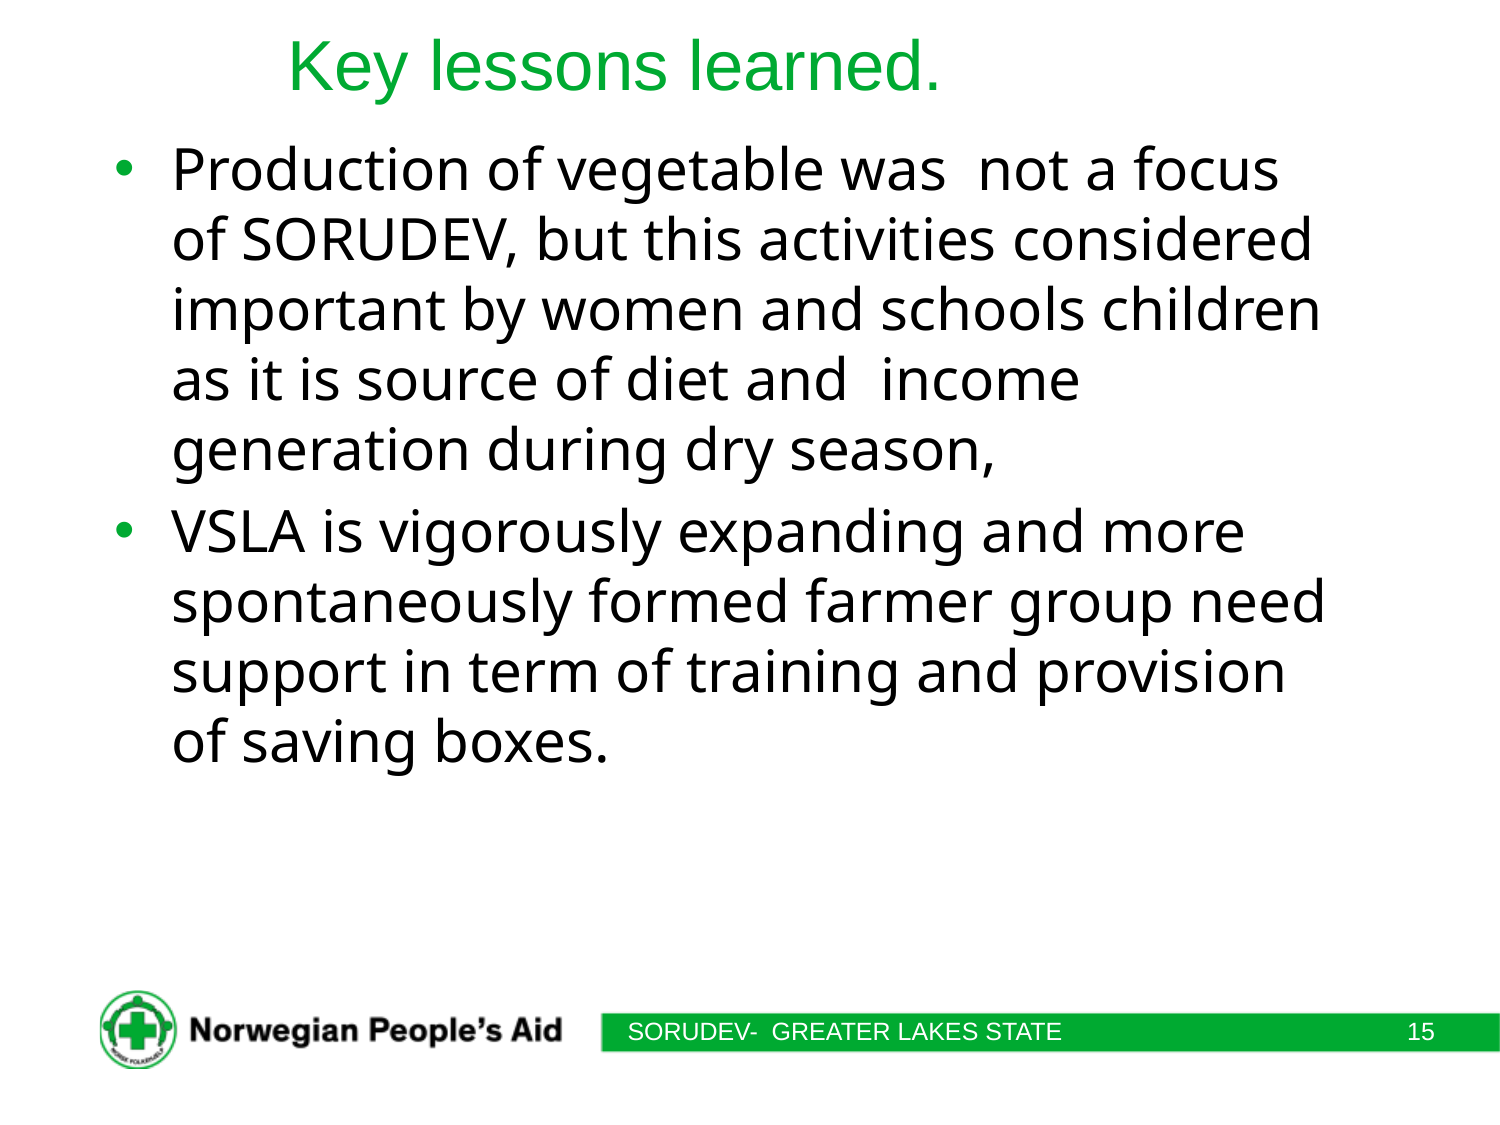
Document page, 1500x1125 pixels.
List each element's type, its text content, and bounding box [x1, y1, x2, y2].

footer SORUDEV- GREATER LAKES STATE [612, 999, 1375, 1060]
list Production of vegetable was not a focus of SORUDEV, but this activities considered important by women and schools children as it is source of diet and income generation during dry season, VSLA is vigorously expanding and more spontaneously formed farmer group need support in term of training and provision of saving boxes. [99, 125, 1363, 988]
slide_number 15 [1387, 999, 1450, 1060]
title Key lessons learned. [75, 12, 1425, 113]
picture [99, 990, 1500, 1069]
